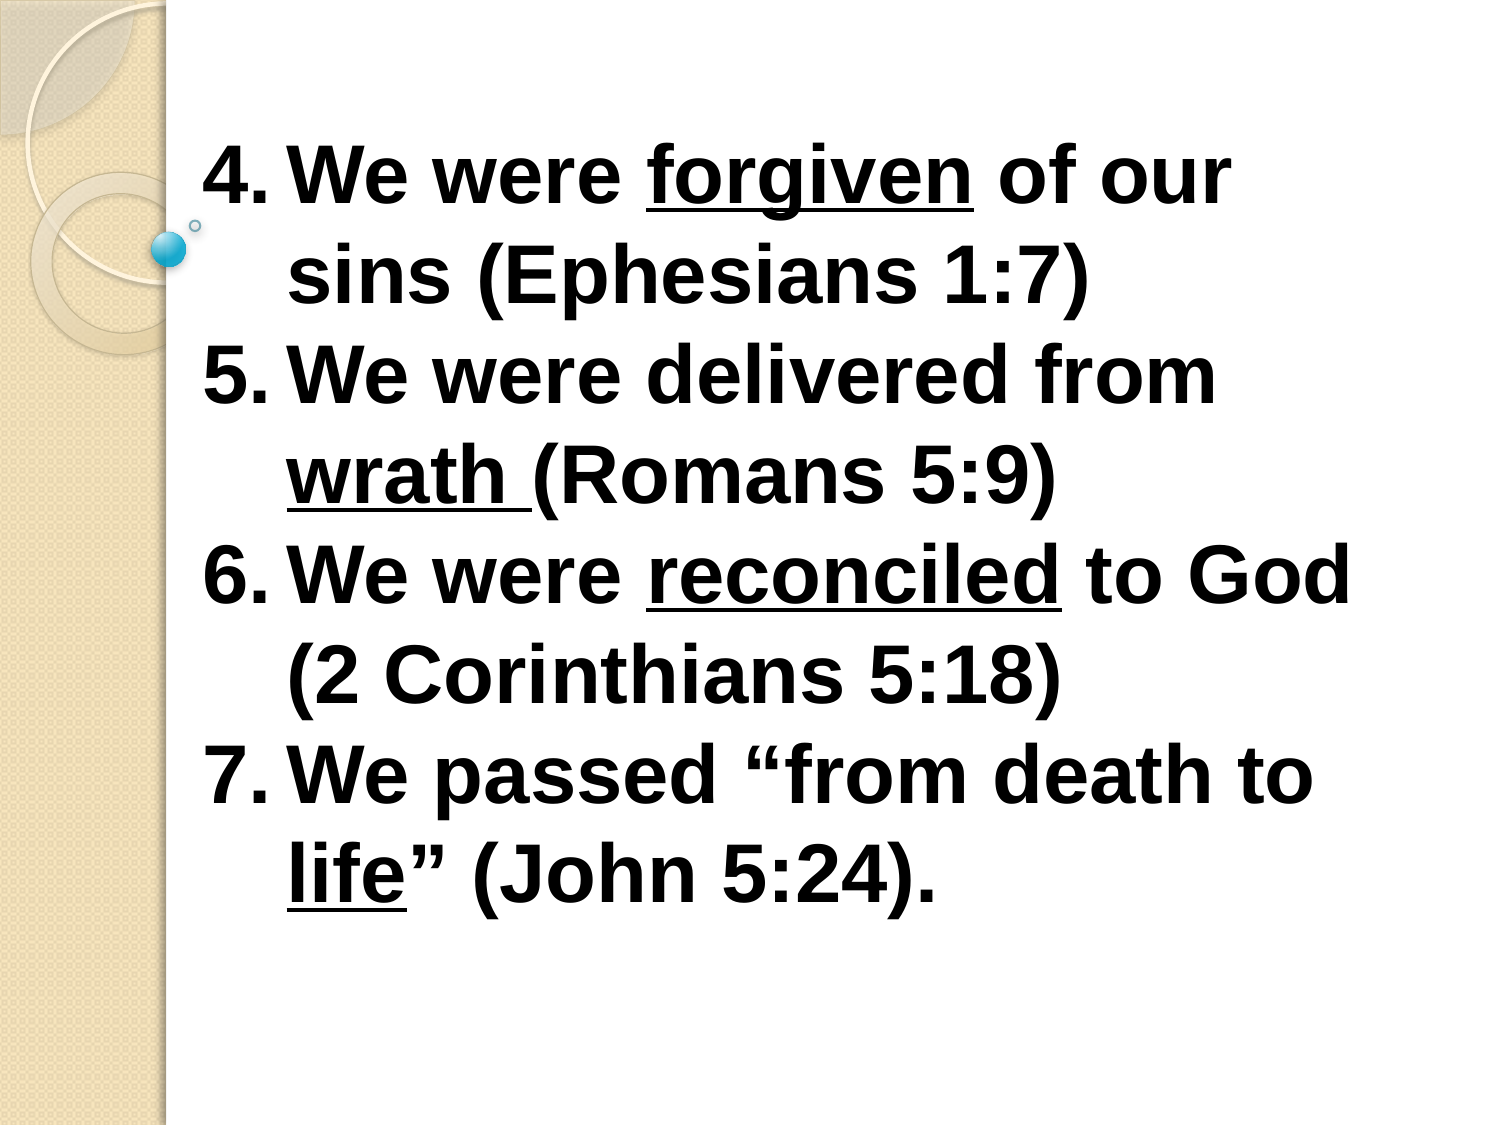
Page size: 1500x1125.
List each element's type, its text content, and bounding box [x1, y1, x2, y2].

text_box We were forgiven of our sins (Ephesians 1:7) We were delivered from wrath (Romans 5:9) We were reconciled to God (2 Corinthians 5:18) We passed “from death to life” (John 5:24). [187, 112, 1388, 927]
